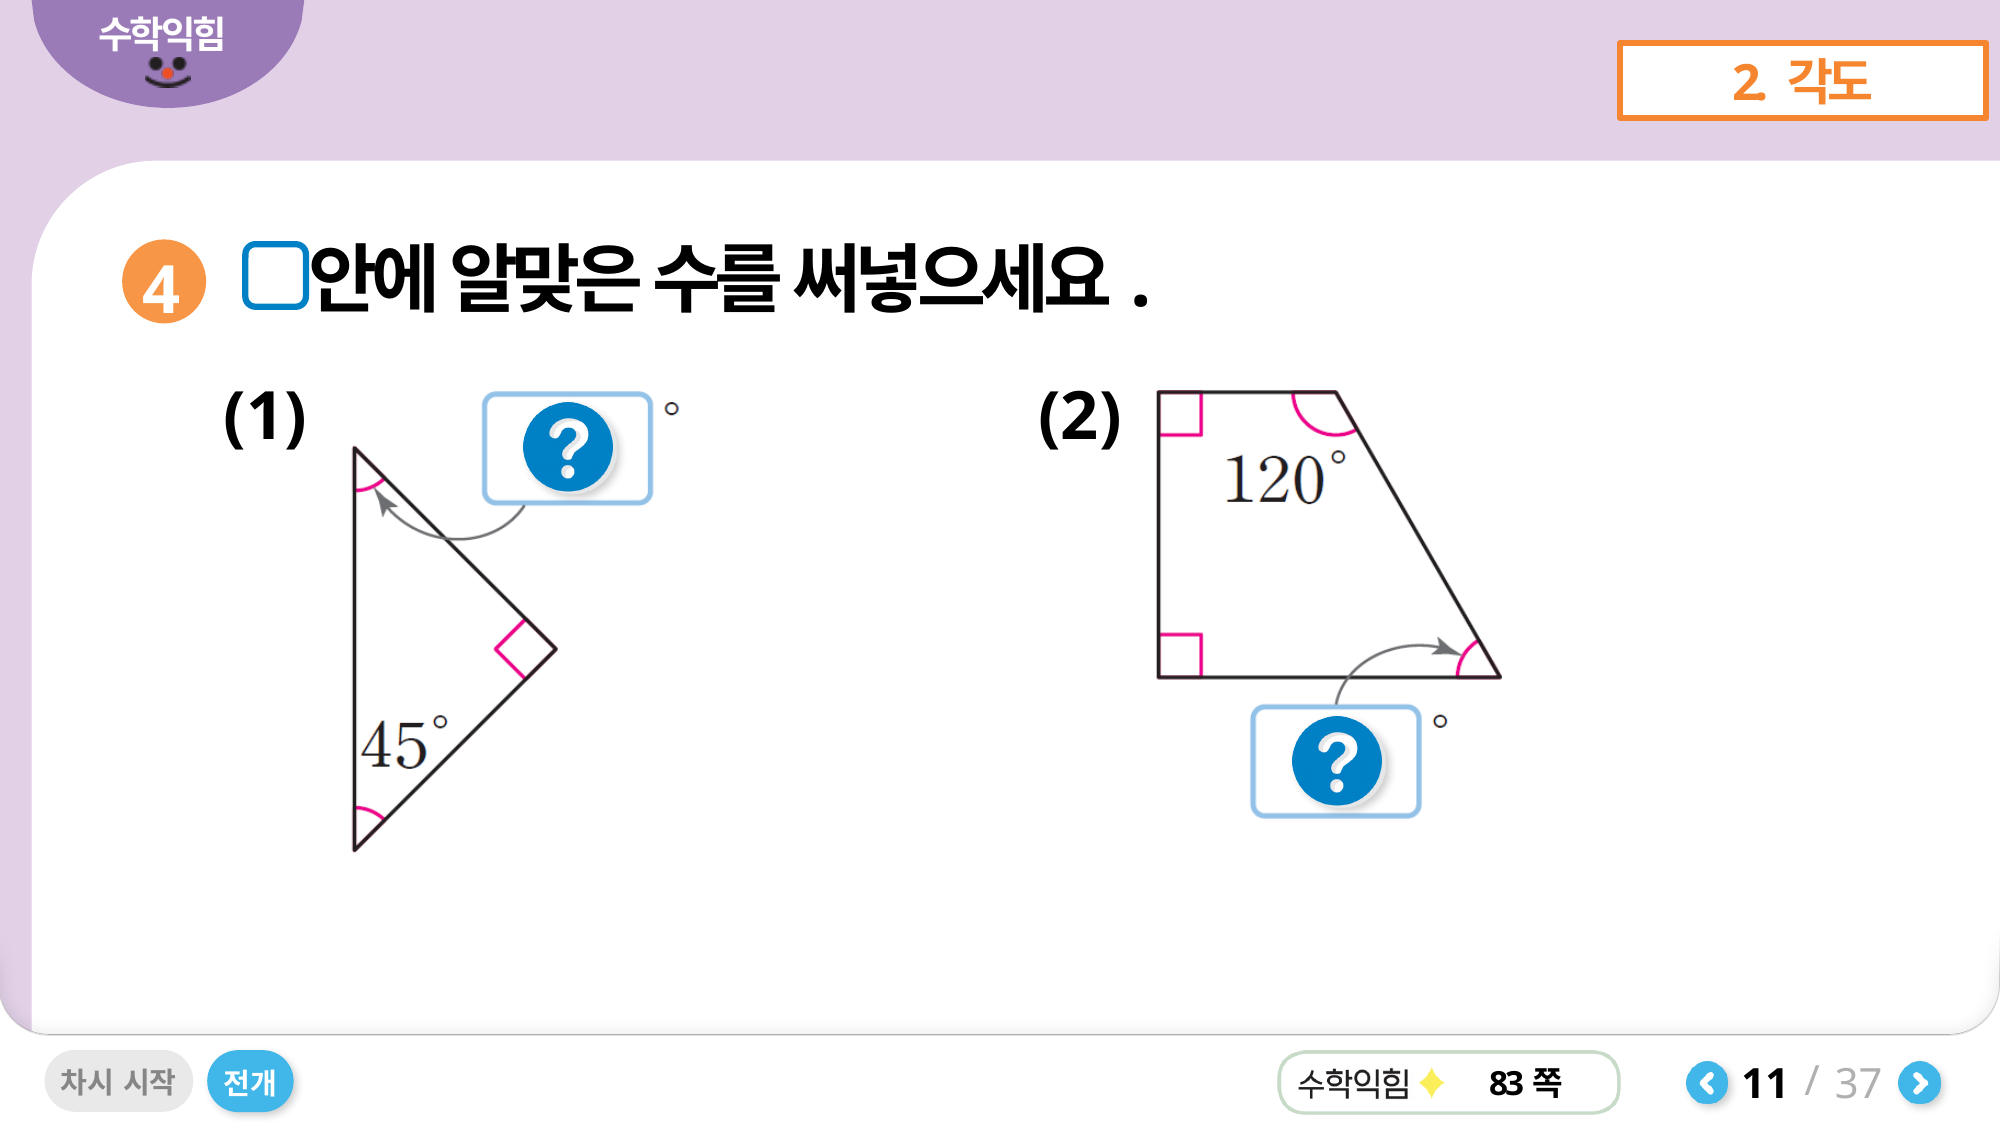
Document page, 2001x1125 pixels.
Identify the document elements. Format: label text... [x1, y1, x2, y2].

text_box [243, 242, 309, 309]
text_box 2. 각도 [1619, 43, 1987, 118]
text_box (2) [1023, 349, 1154, 461]
text_box (1) [208, 349, 340, 461]
picture [145, 57, 191, 88]
picture [343, 378, 683, 863]
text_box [1685, 1061, 1941, 1104]
picture [1147, 378, 1514, 831]
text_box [1276, 1049, 1621, 1116]
text_box 4 [122, 239, 207, 324]
picture [0, 929, 2000, 1125]
text_box 안에 알맞은 수를 써넣으세요. [220, 231, 1931, 382]
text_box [38, 1048, 297, 1114]
